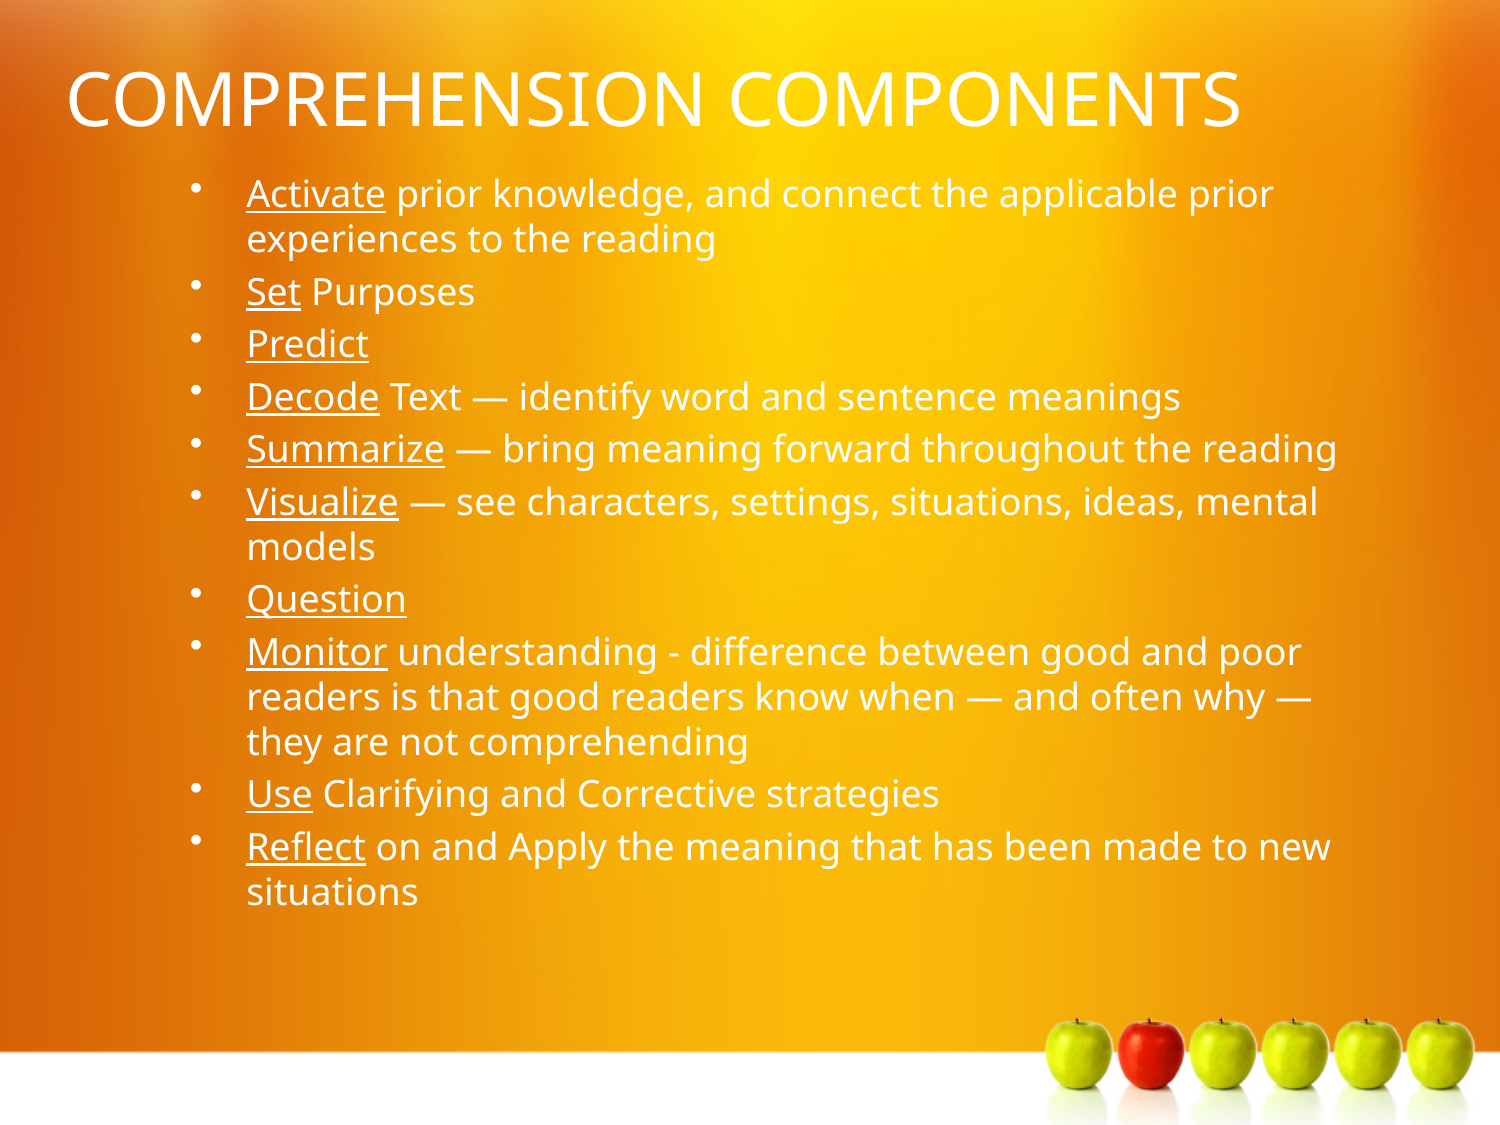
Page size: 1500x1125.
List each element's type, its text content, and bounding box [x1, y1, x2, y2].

list Activate prior knowledge, and connect the applicable prior experiences to the reading Set Purposes Predict Decode Text — identify word and sentence meanings Summarize — bring meaning forward throughout the reading Visualize — see characters, settings, situations, ideas, mental models Question Monitor understanding - difference between good and poor readers is that good readers know when — and often why — they are not comprehending Use Clarifying and Corrective strategies Reflect on and Apply the meaning that has been made to new situations [174, 162, 1375, 950]
title COMPREHENSION COMPONENTS [50, 37, 1400, 155]
picture [0, 0, 1500, 1125]
